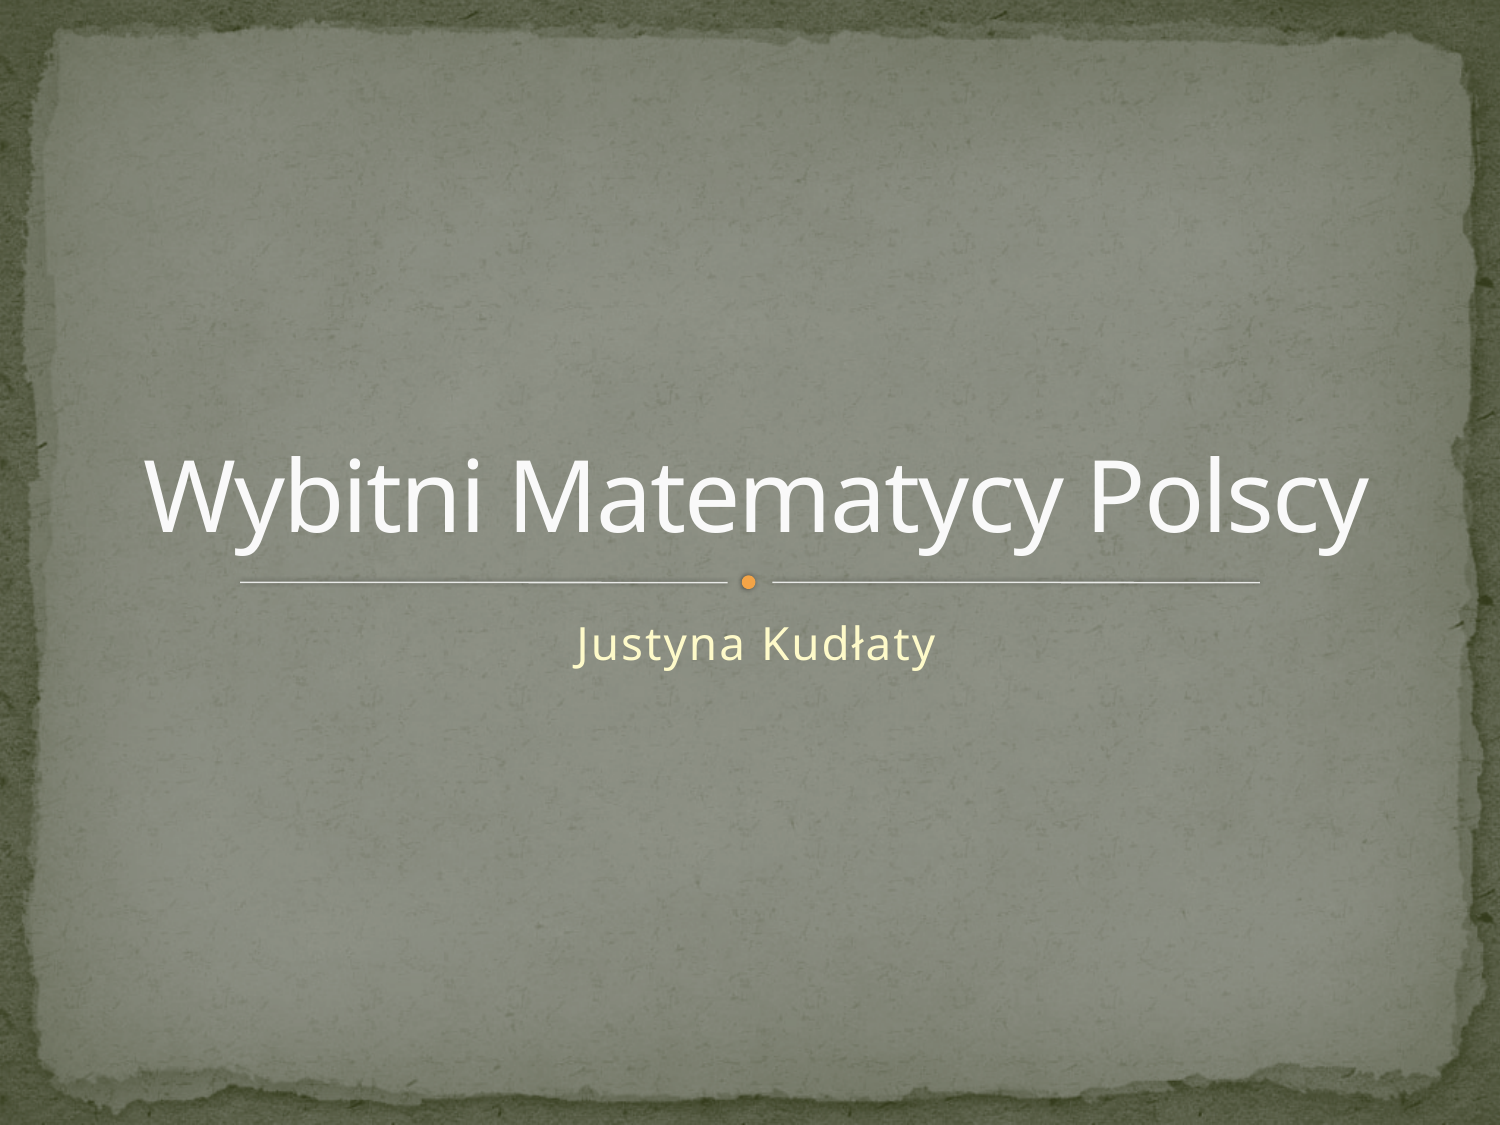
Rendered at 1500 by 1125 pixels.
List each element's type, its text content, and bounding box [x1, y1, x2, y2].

subtitle Justyna Kudłaty [75, 606, 1438, 795]
title Wybitni Matematycy Polscy [74, 235, 1438, 561]
